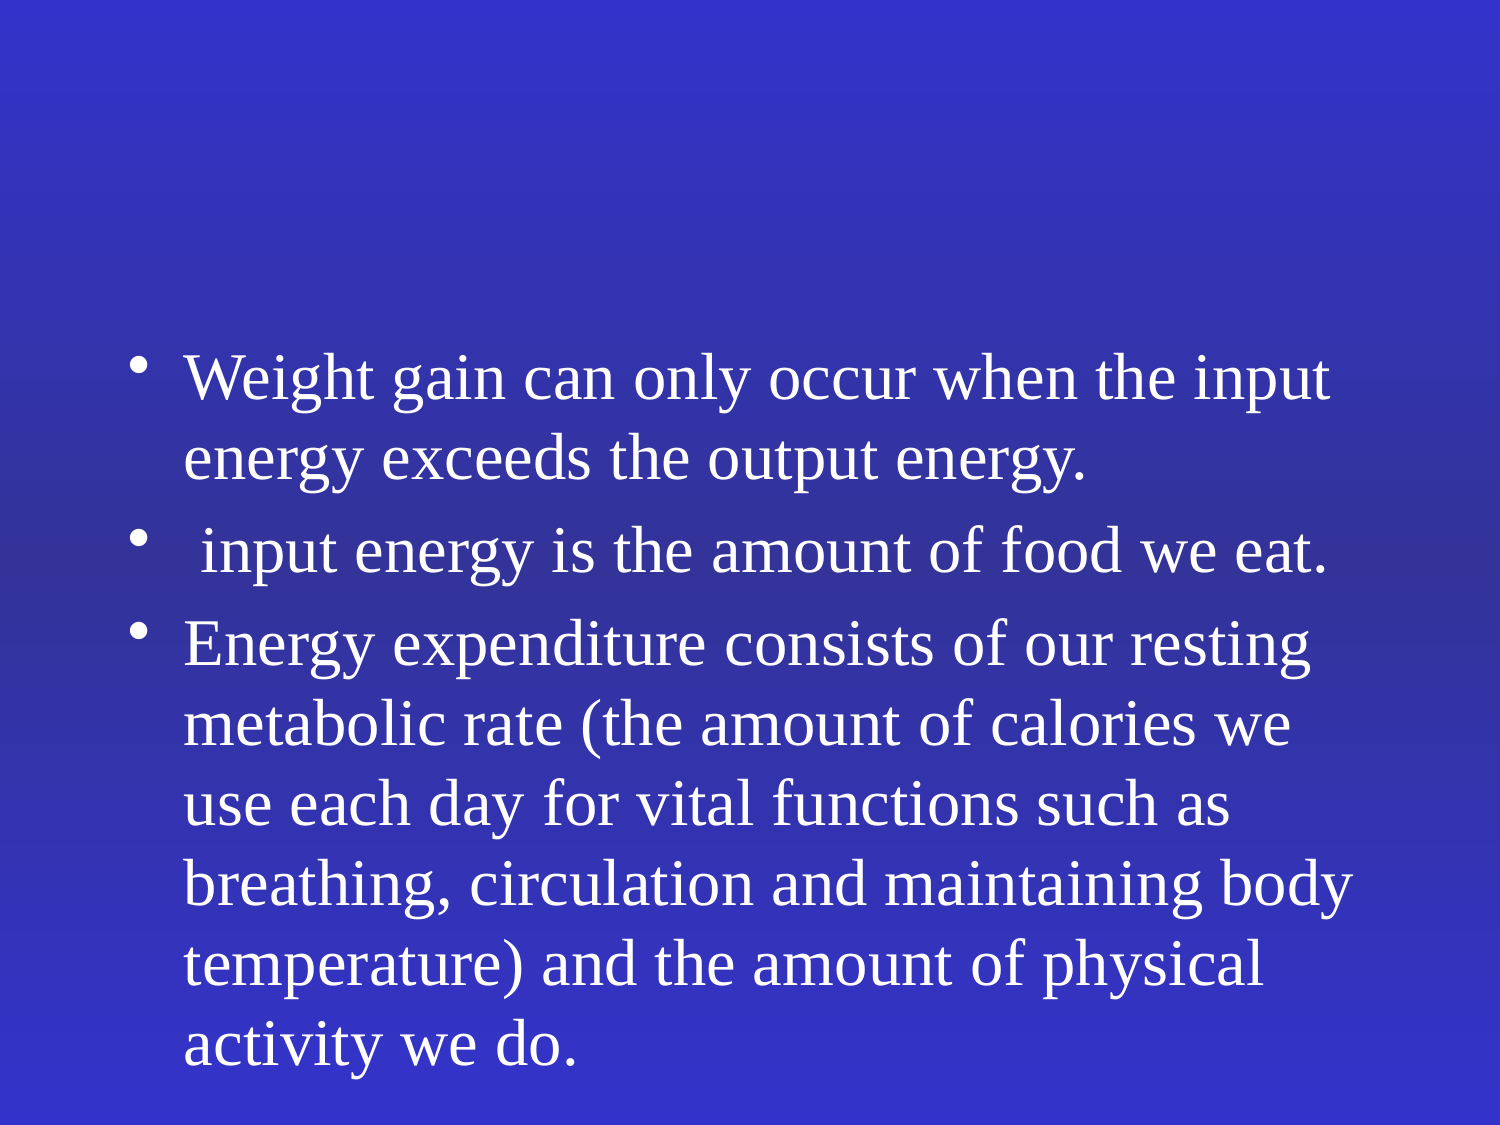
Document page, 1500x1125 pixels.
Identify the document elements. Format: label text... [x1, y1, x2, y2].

list Weight gain can only occur when the input energy exceeds the output energy. input energy is the amount of food we eat. Energy expenditure consists of our resting metabolic rate (the amount of calories we use each day for vital functions such as breathing, circulation and maintaining body temperature) and the amount of physical activity we do. [112, 324, 1388, 1001]
